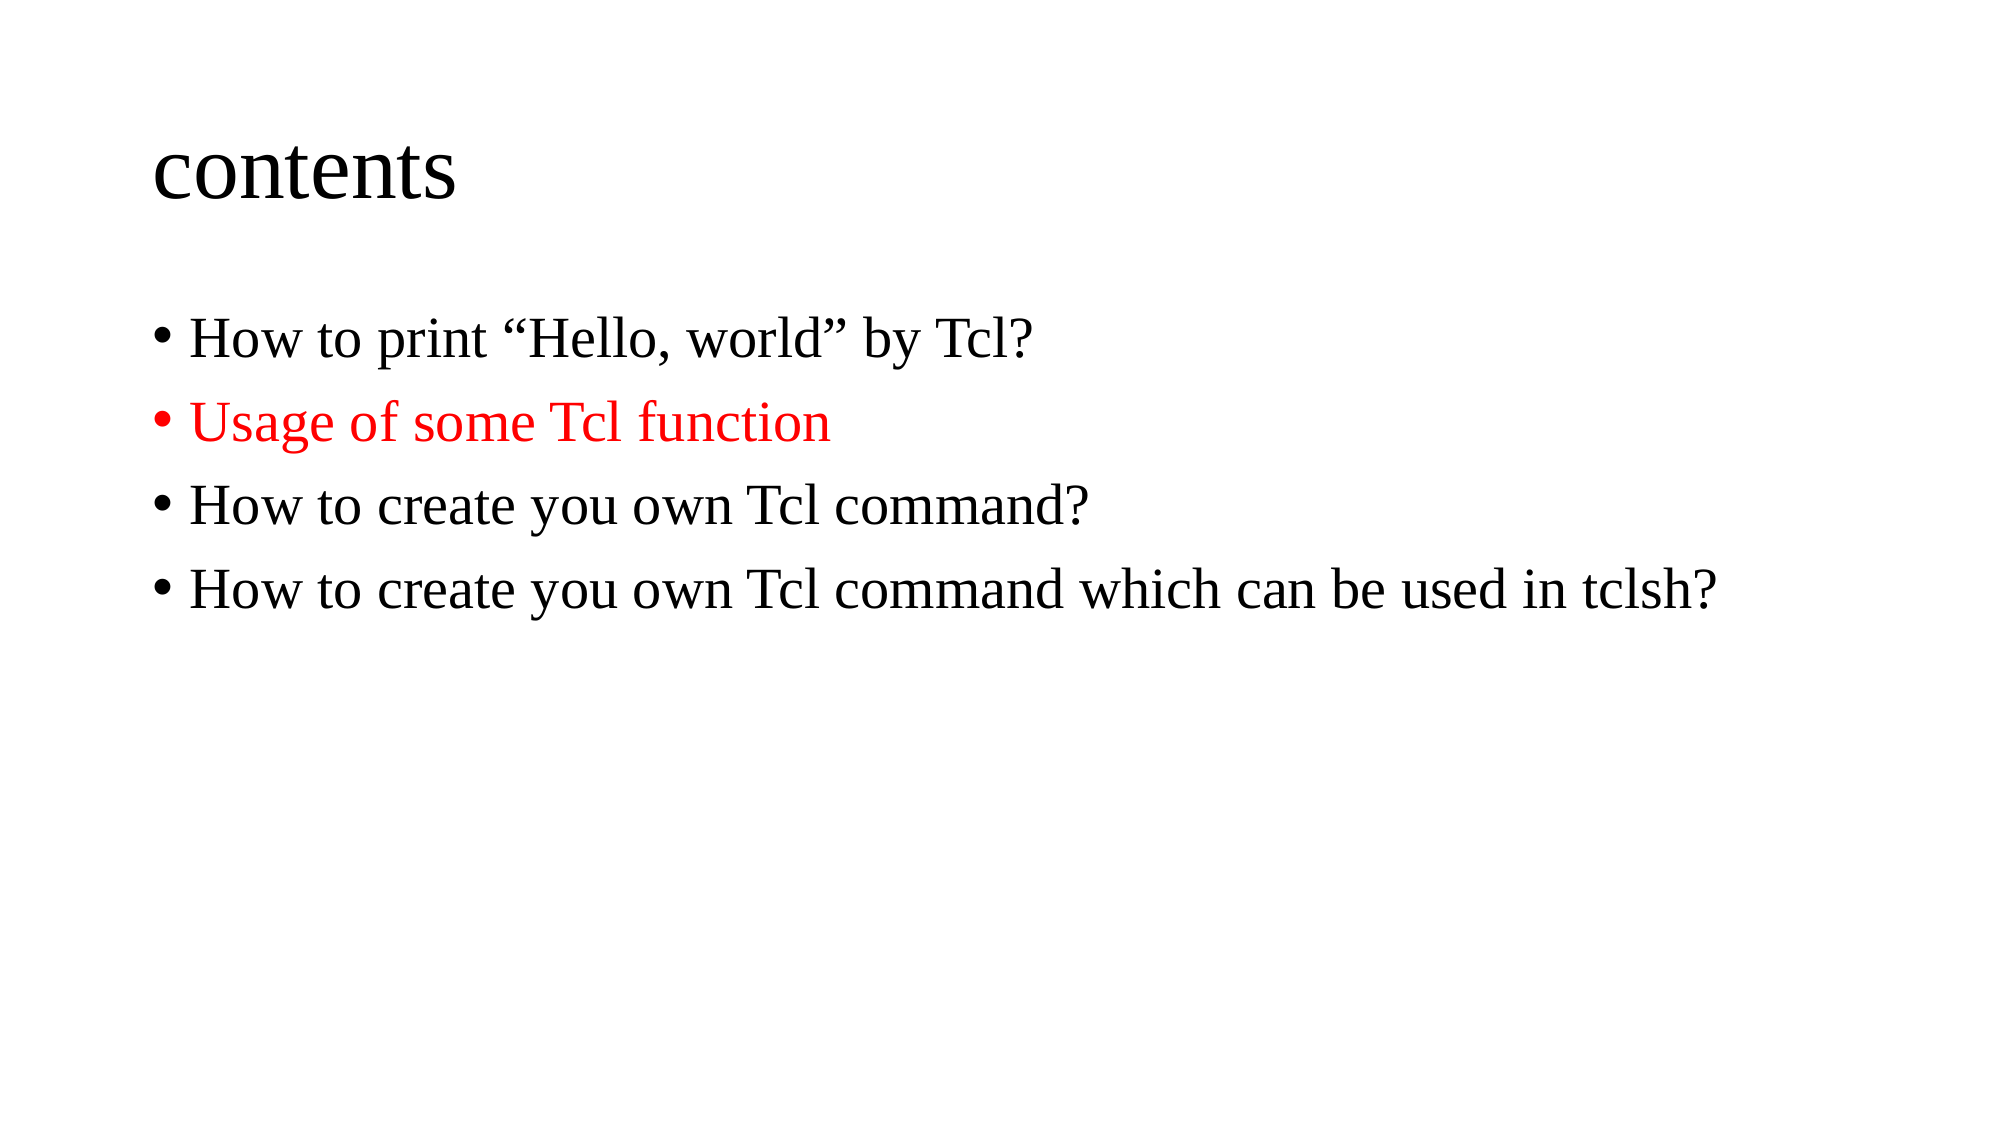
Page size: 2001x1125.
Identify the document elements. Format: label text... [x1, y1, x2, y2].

list How to print “Hello, world” by Tcl? Usage of some Tcl function How to create you own Tcl command? How to create you own Tcl command which can be used in tclsh? [137, 299, 1863, 1014]
title contents [137, 59, 1863, 278]
